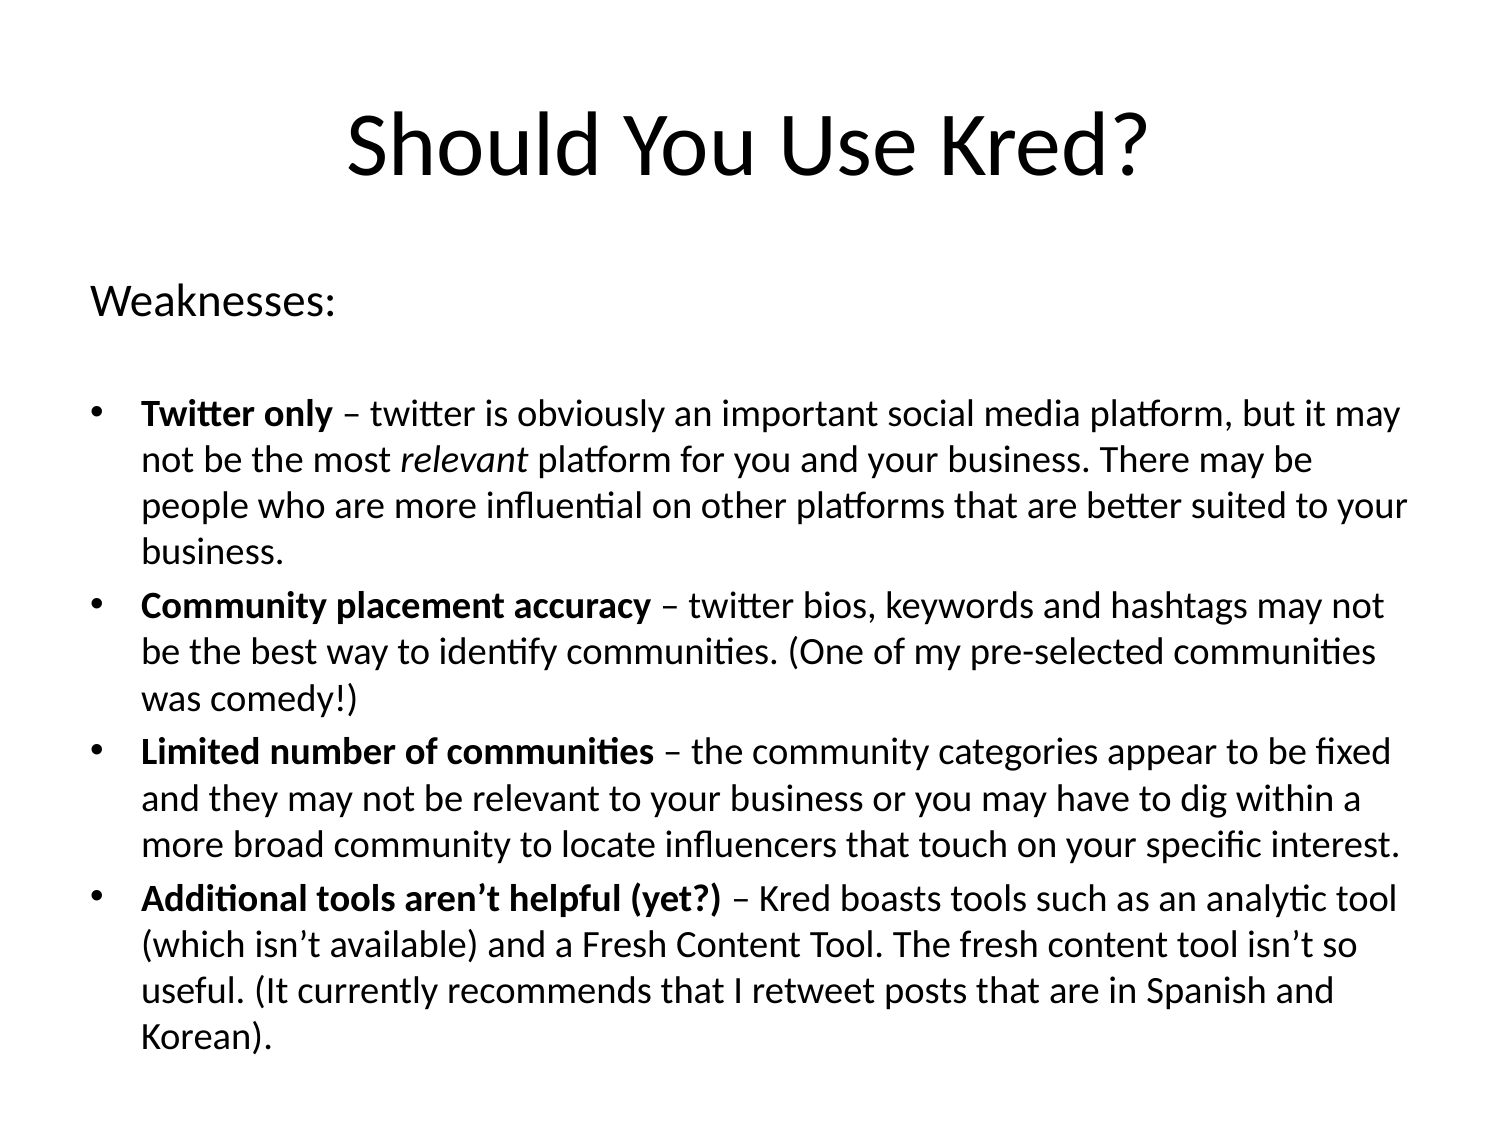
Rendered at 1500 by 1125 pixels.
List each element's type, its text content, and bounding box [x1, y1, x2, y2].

list Weaknesses: Twitter only – twitter is obviously an important social media platform, but it may not be the most relevant platform for you and your business. There may be people who are more influential on other platforms that are better suited to your business. Community placement accuracy – twitter bios, keywords and hashtags may not be the best way to identify communities. (One of my pre-selected communities was comedy!) Limited number of communities – the community categories appear to be fixed and they may not be relevant to your business or you may have to dig within a more broad community to locate influencers that touch on your specific interest. Additional tools aren’t helpful (yet?) – Kred boasts tools such as an analytic tool (which isn’t available) and a Fresh Content Tool. The fresh content tool isn’t so useful. (It currently recommends that I retweet posts that are in Spanish and Korean). [75, 262, 1425, 1103]
title Should You Use Kred? [75, 45, 1425, 233]
